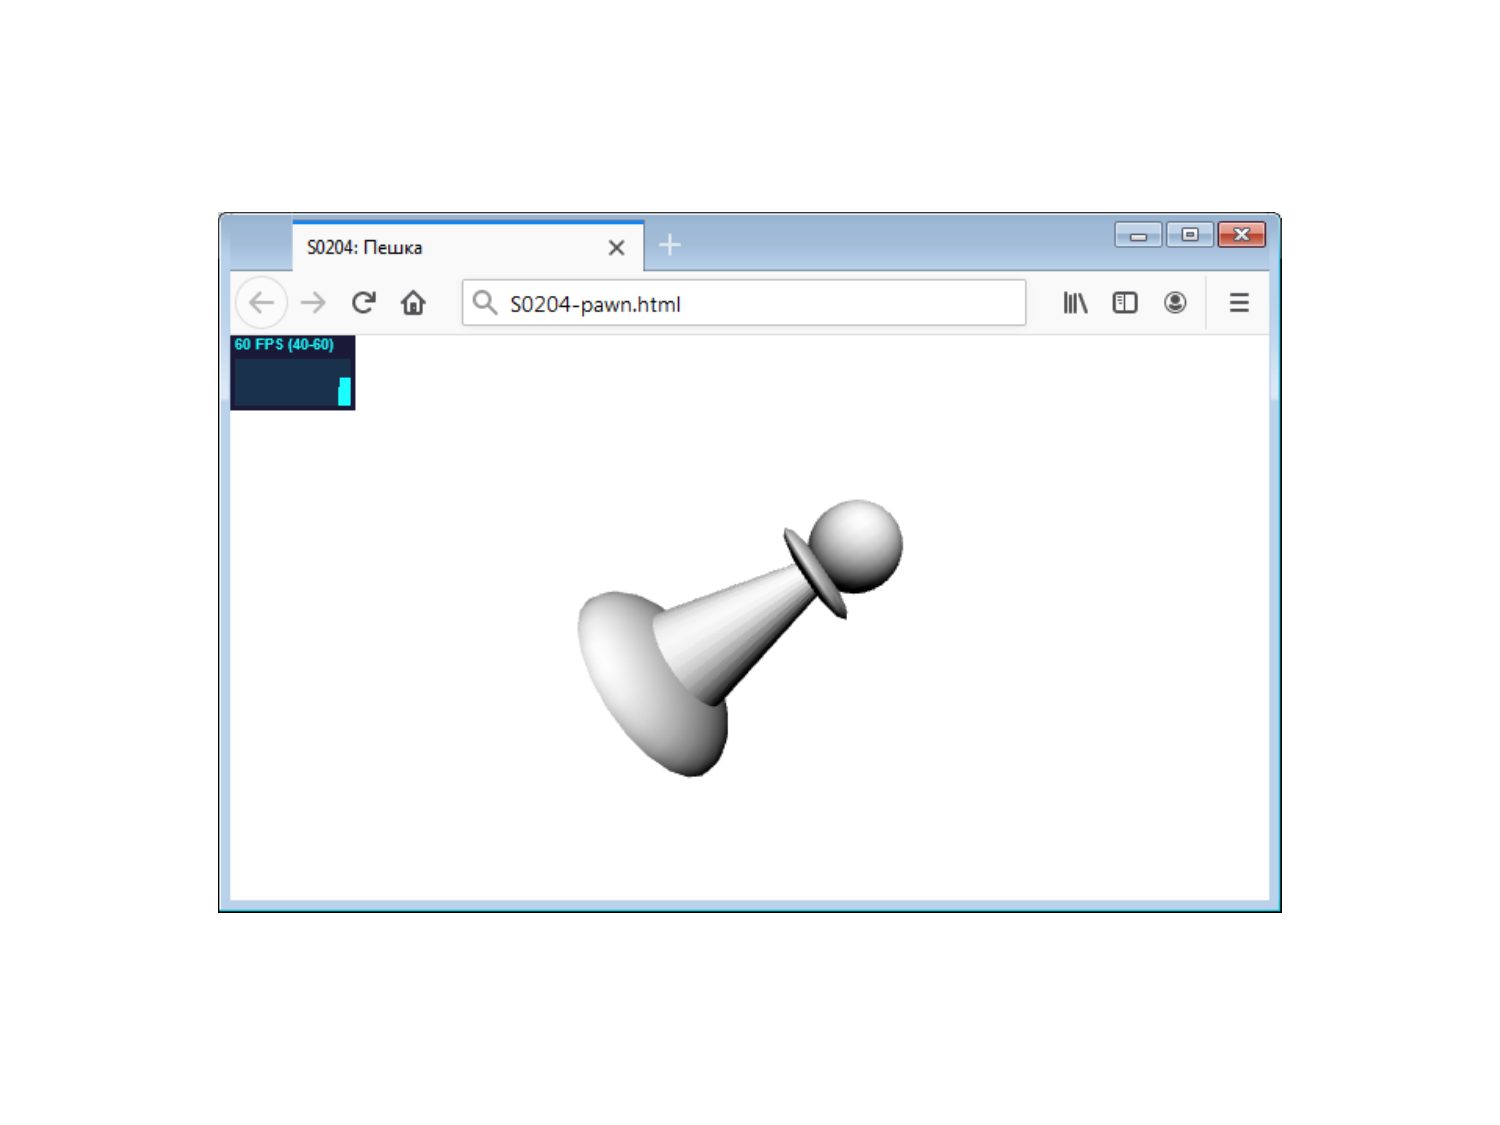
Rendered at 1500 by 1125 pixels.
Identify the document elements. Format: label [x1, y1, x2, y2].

picture [218, 212, 1282, 913]
